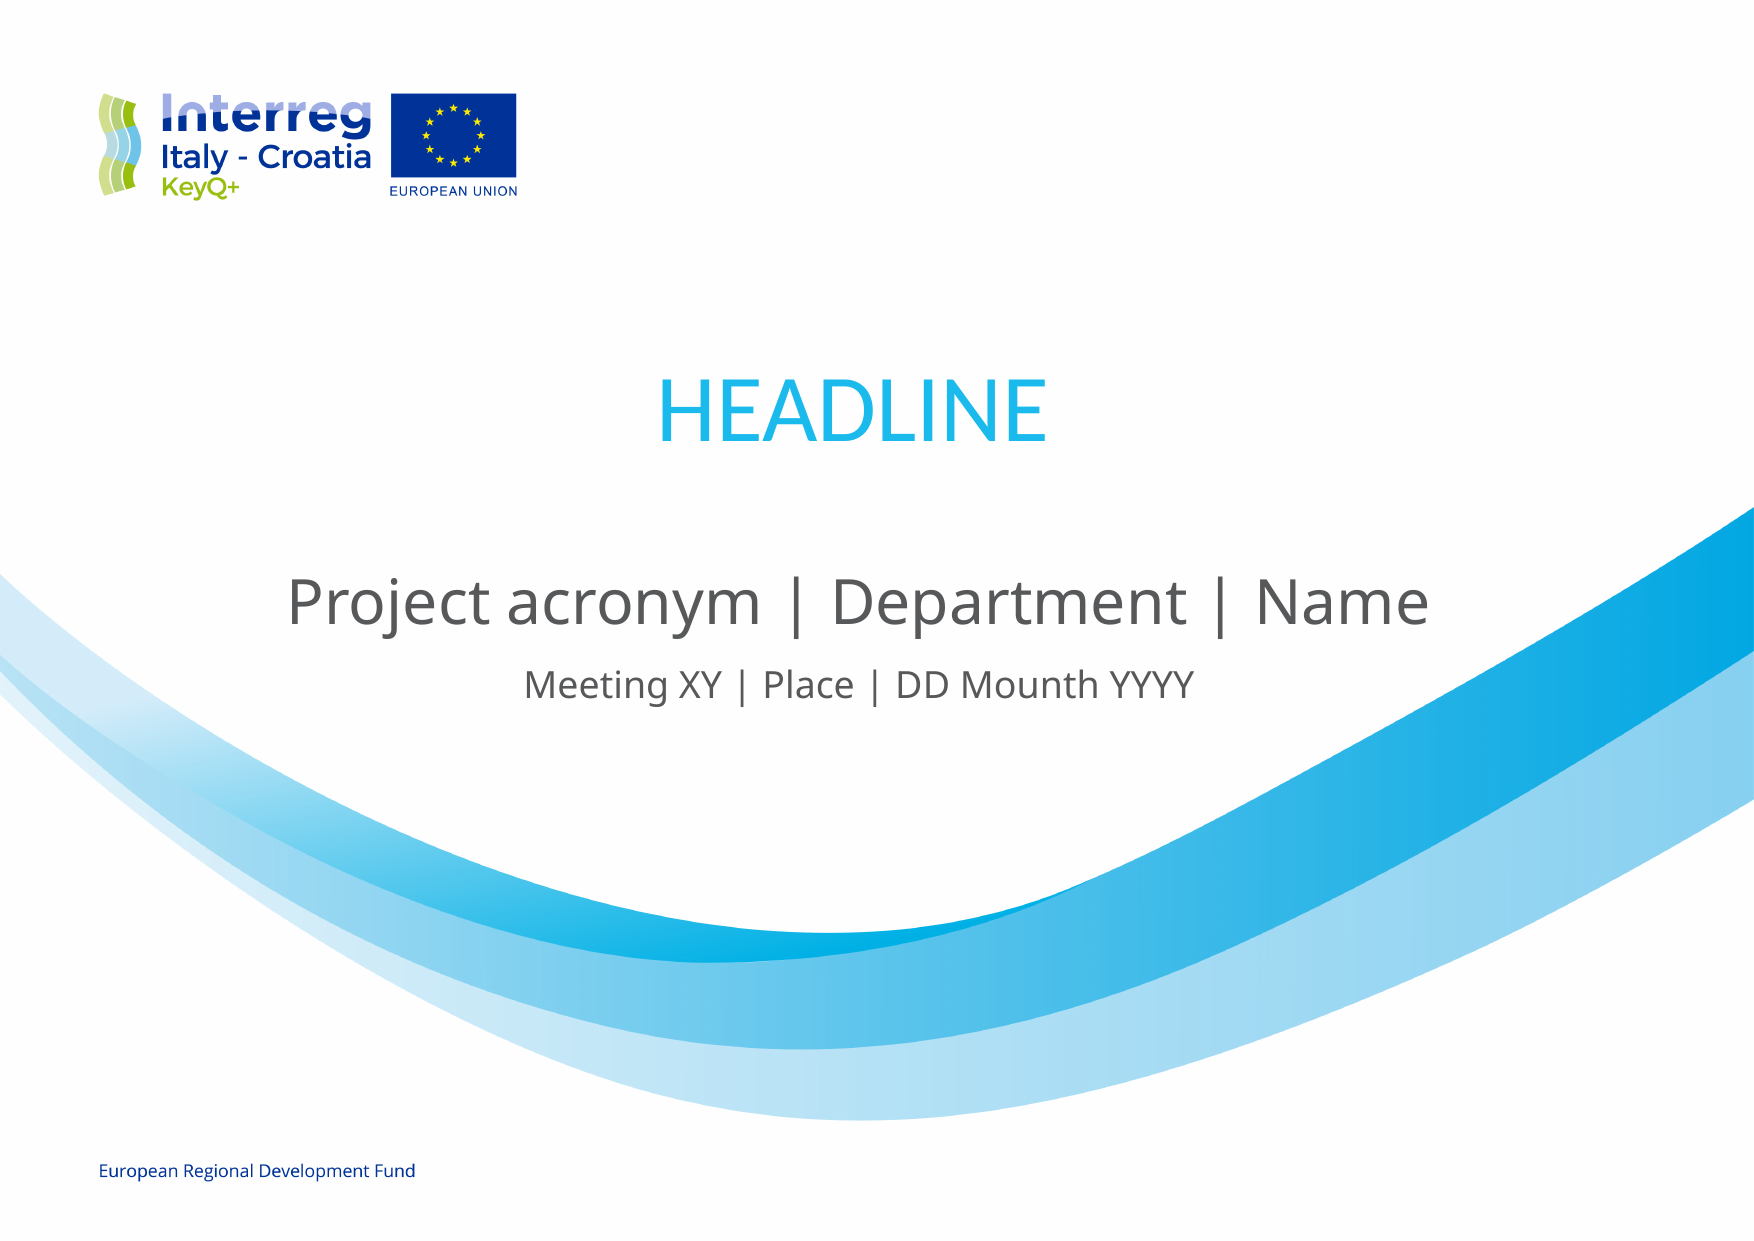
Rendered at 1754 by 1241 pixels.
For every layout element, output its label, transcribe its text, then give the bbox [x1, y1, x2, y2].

text_box Meeting XY | Place | DD Mounth YYYY [156, 652, 1563, 716]
text_box HEADLINE [427, 337, 1279, 470]
text_box Project acronym | Department | Name [156, 553, 1563, 646]
picture [0, 0, 1754, 1241]
